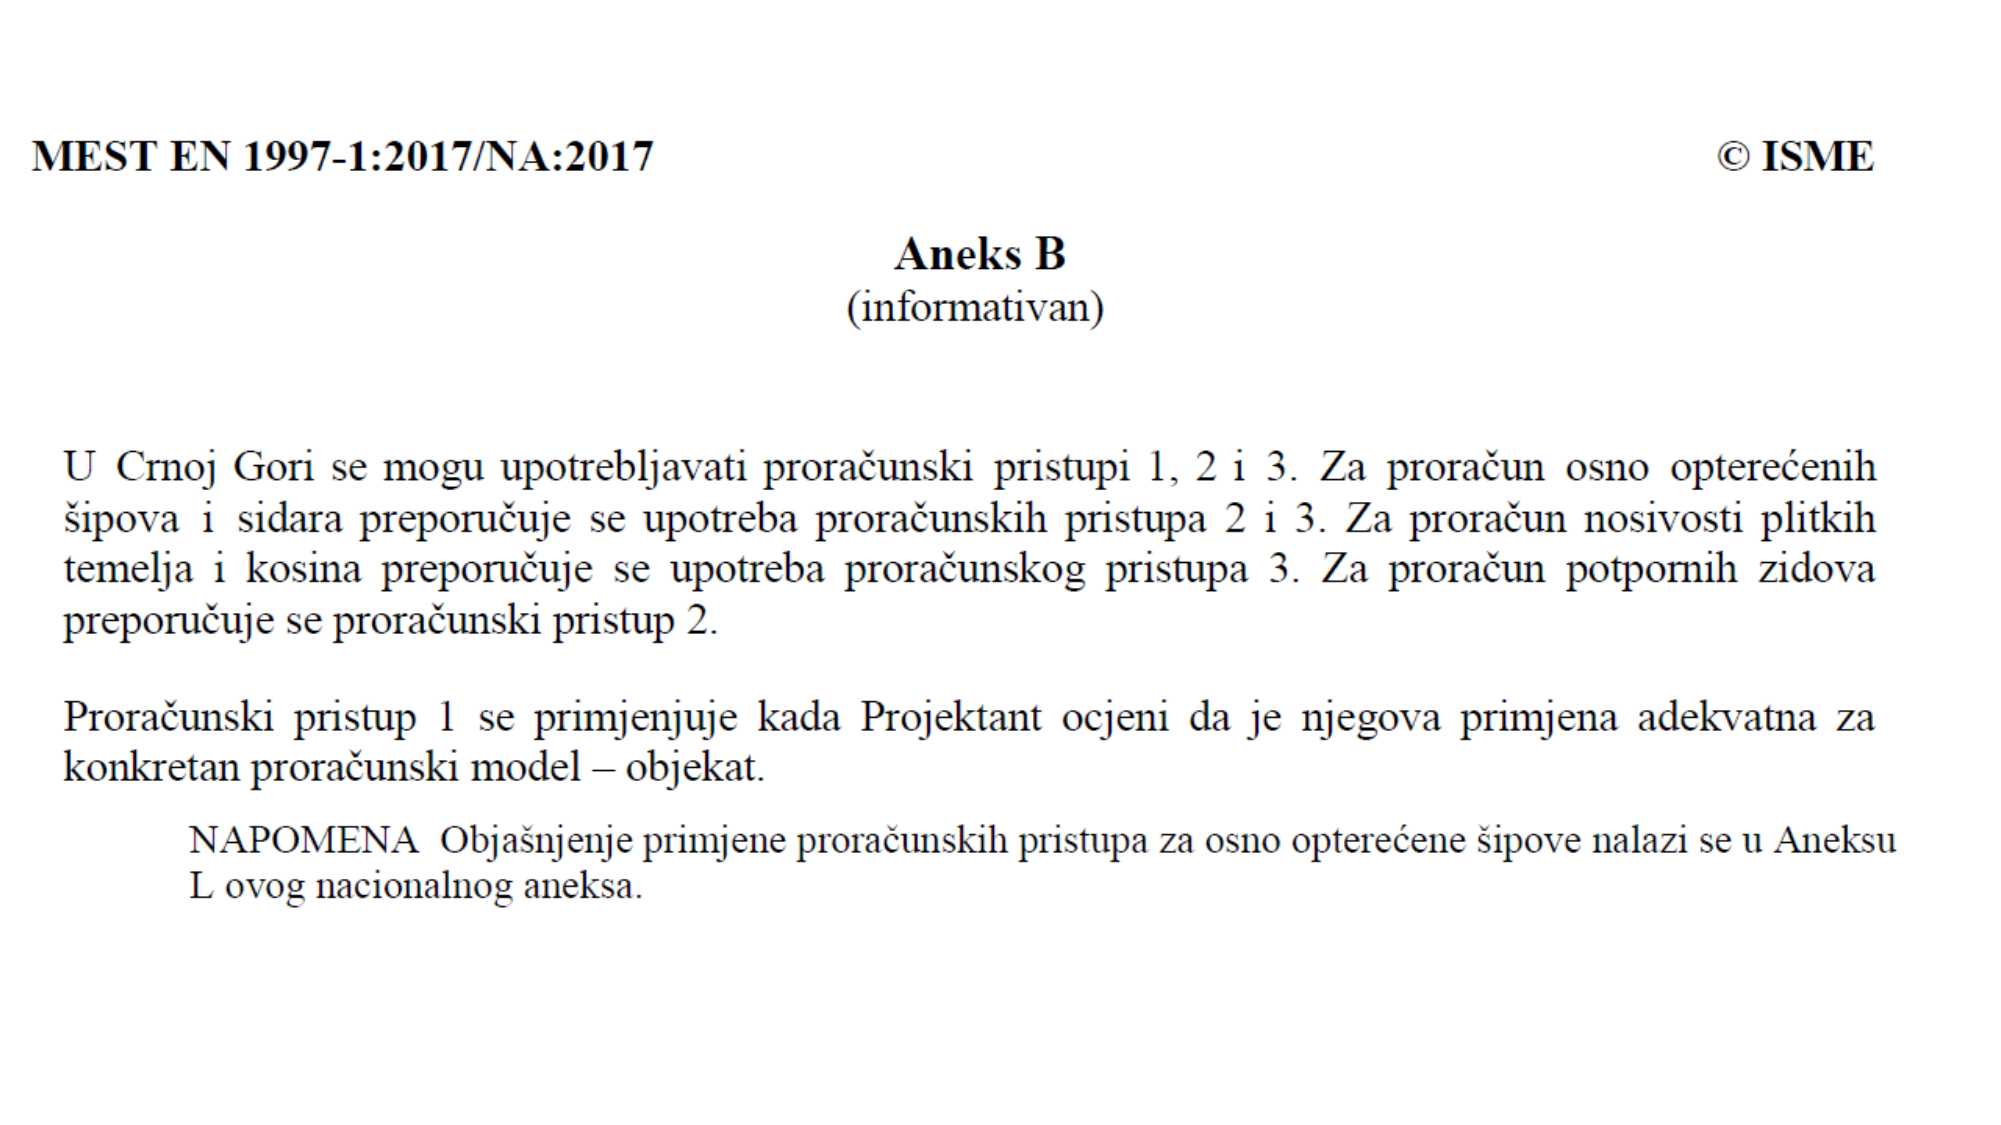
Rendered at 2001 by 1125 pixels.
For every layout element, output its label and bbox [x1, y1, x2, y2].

picture [13, 135, 1987, 990]
